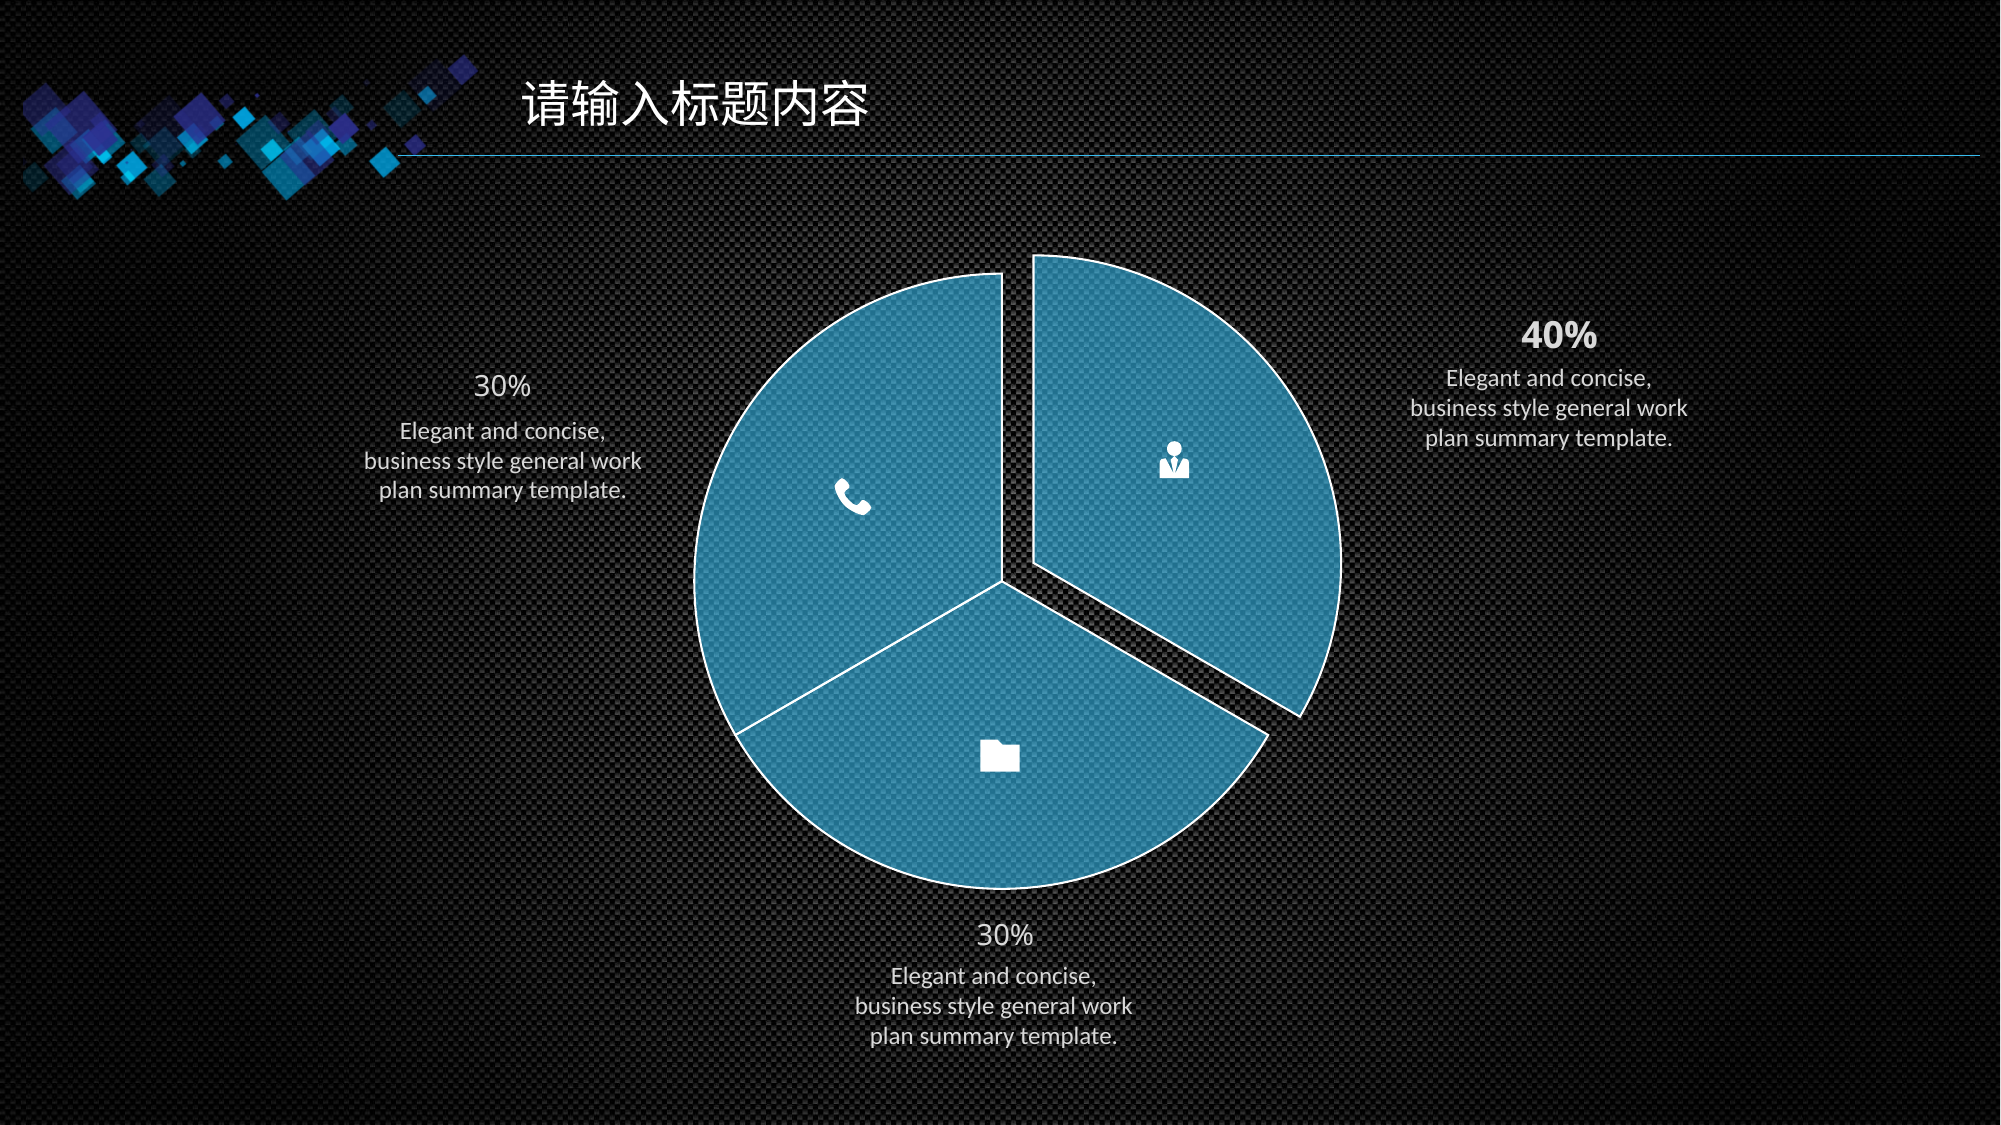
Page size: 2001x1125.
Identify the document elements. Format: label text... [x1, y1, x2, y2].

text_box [23, 48, 1981, 209]
text_box Elegant and concise, business style general work plan summary template. [343, 406, 663, 512]
text_box 40% [1506, 303, 1613, 363]
picture [0, 0, 2001, 1125]
text_box [1032, 254, 1343, 719]
text_box 30% [961, 908, 1050, 959]
text_box [735, 580, 1270, 890]
text_box Elegant and concise, business style general work plan summary template. [1389, 353, 1709, 459]
text_box [834, 478, 872, 516]
text_box [693, 272, 1003, 737]
text_box [1159, 441, 1190, 479]
text_box [980, 739, 1020, 772]
text_box Elegant and concise, business style general work plan summary template. [834, 952, 1154, 1058]
text_box 30% [459, 360, 547, 410]
